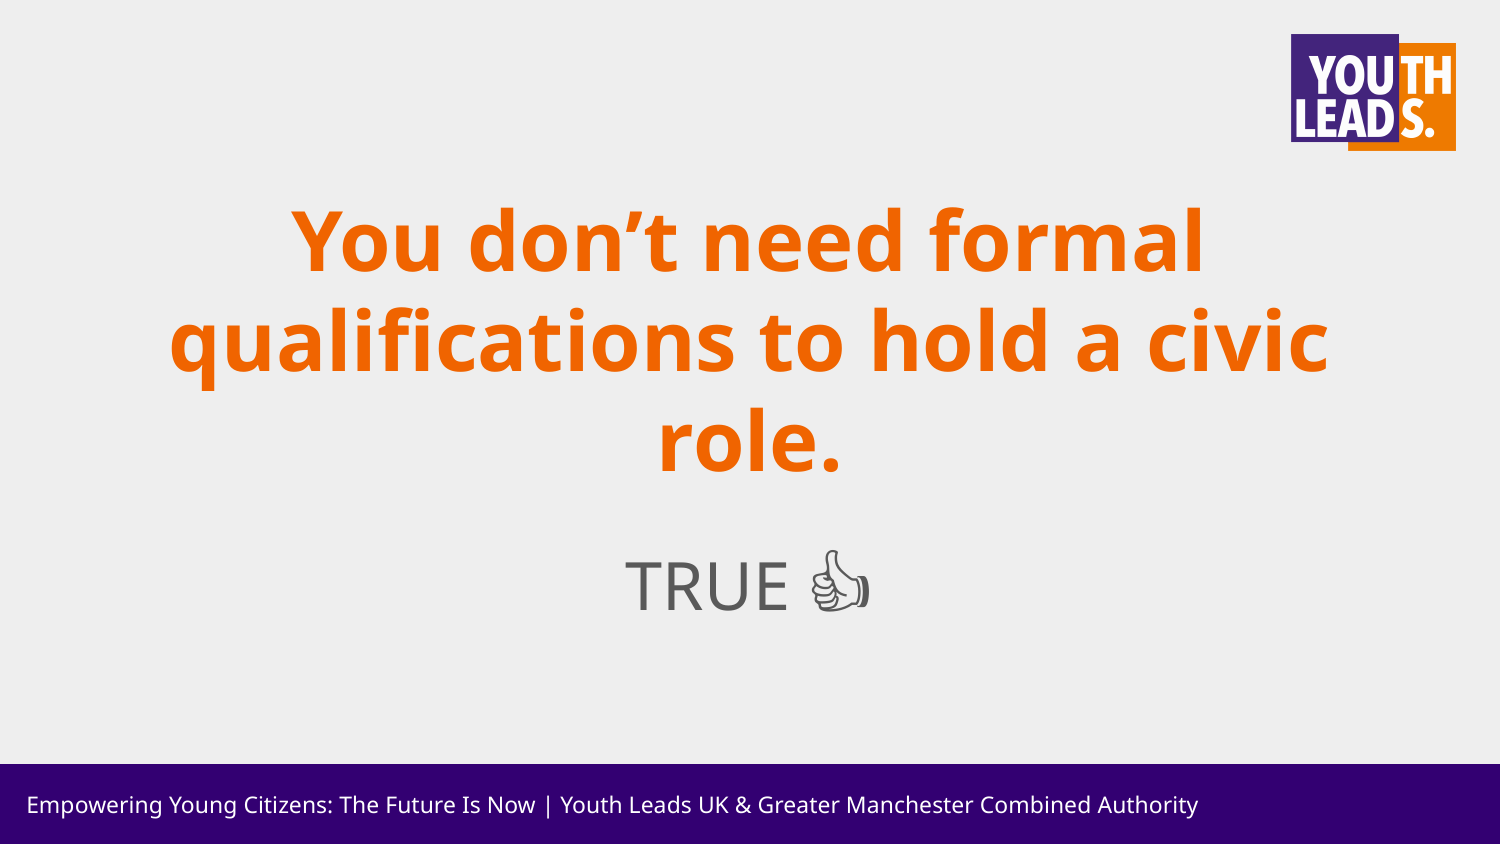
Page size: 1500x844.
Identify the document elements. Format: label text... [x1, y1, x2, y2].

title You don’t need formal qualifications to hold a civic role. [51, 181, 1449, 504]
picture [1291, 34, 1456, 151]
list TRUE 👍 [51, 517, 1449, 731]
